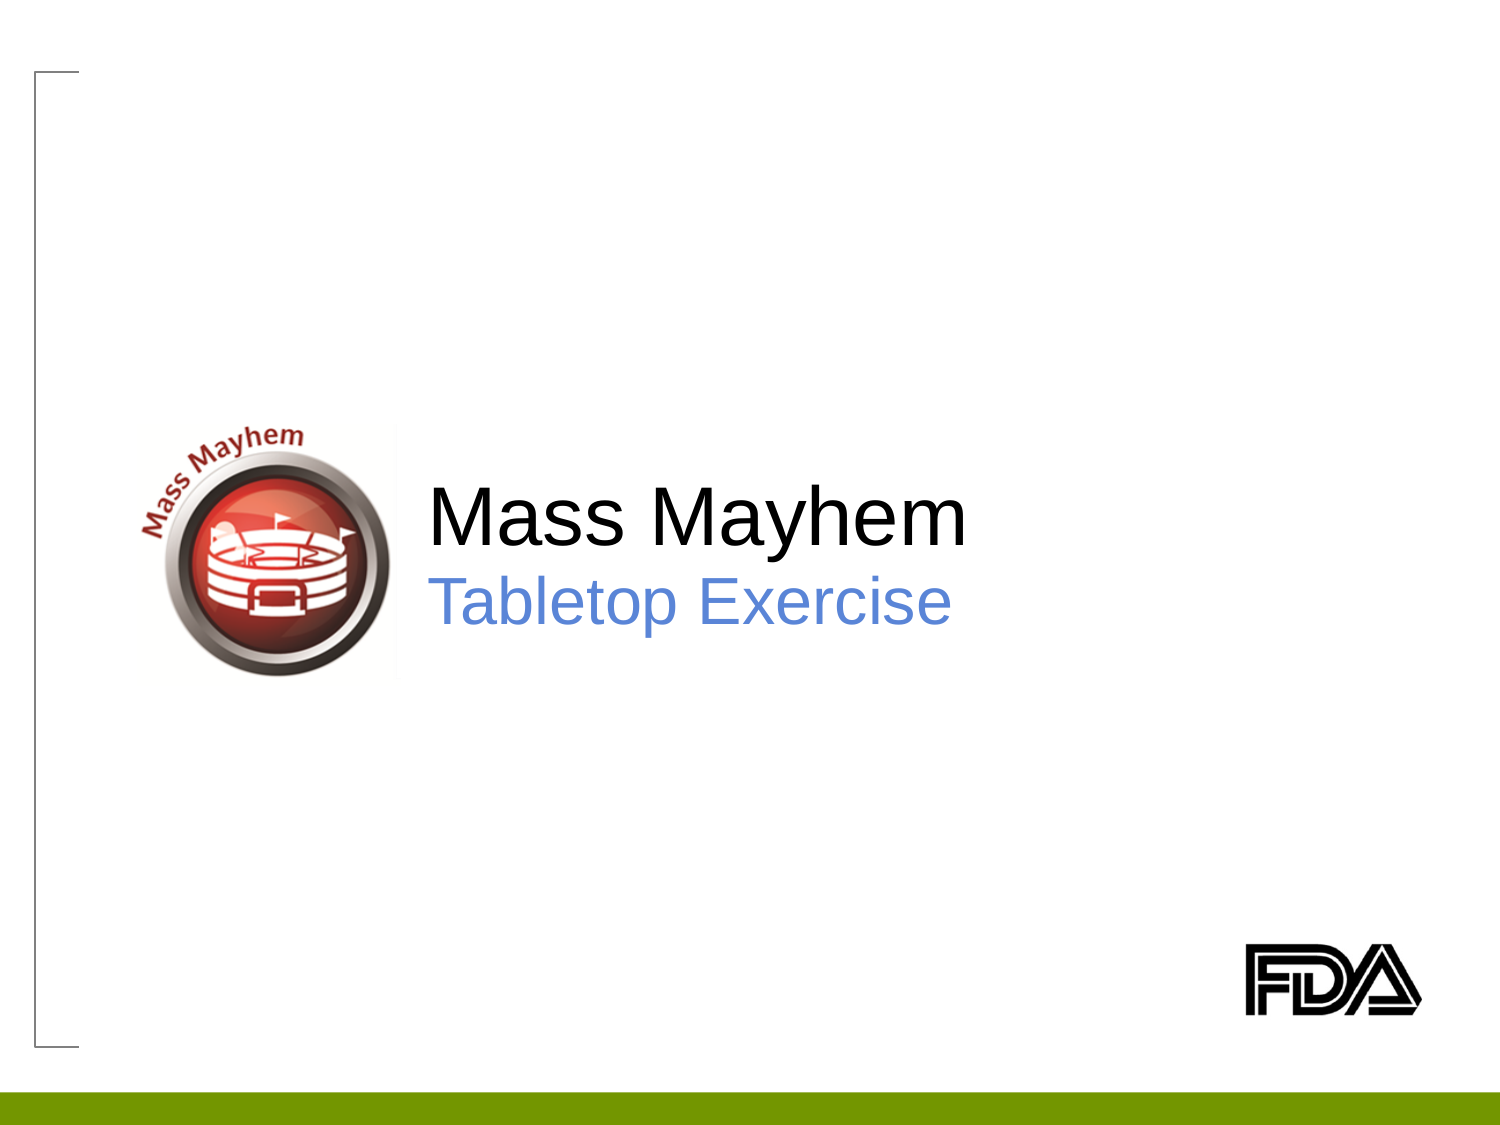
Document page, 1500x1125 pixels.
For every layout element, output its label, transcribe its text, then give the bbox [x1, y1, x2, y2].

title Mass Mayhem [412, 487, 1013, 549]
picture [137, 424, 401, 687]
picture [1237, 915, 1422, 1038]
subtitle Tabletop Exercise [412, 549, 1213, 663]
